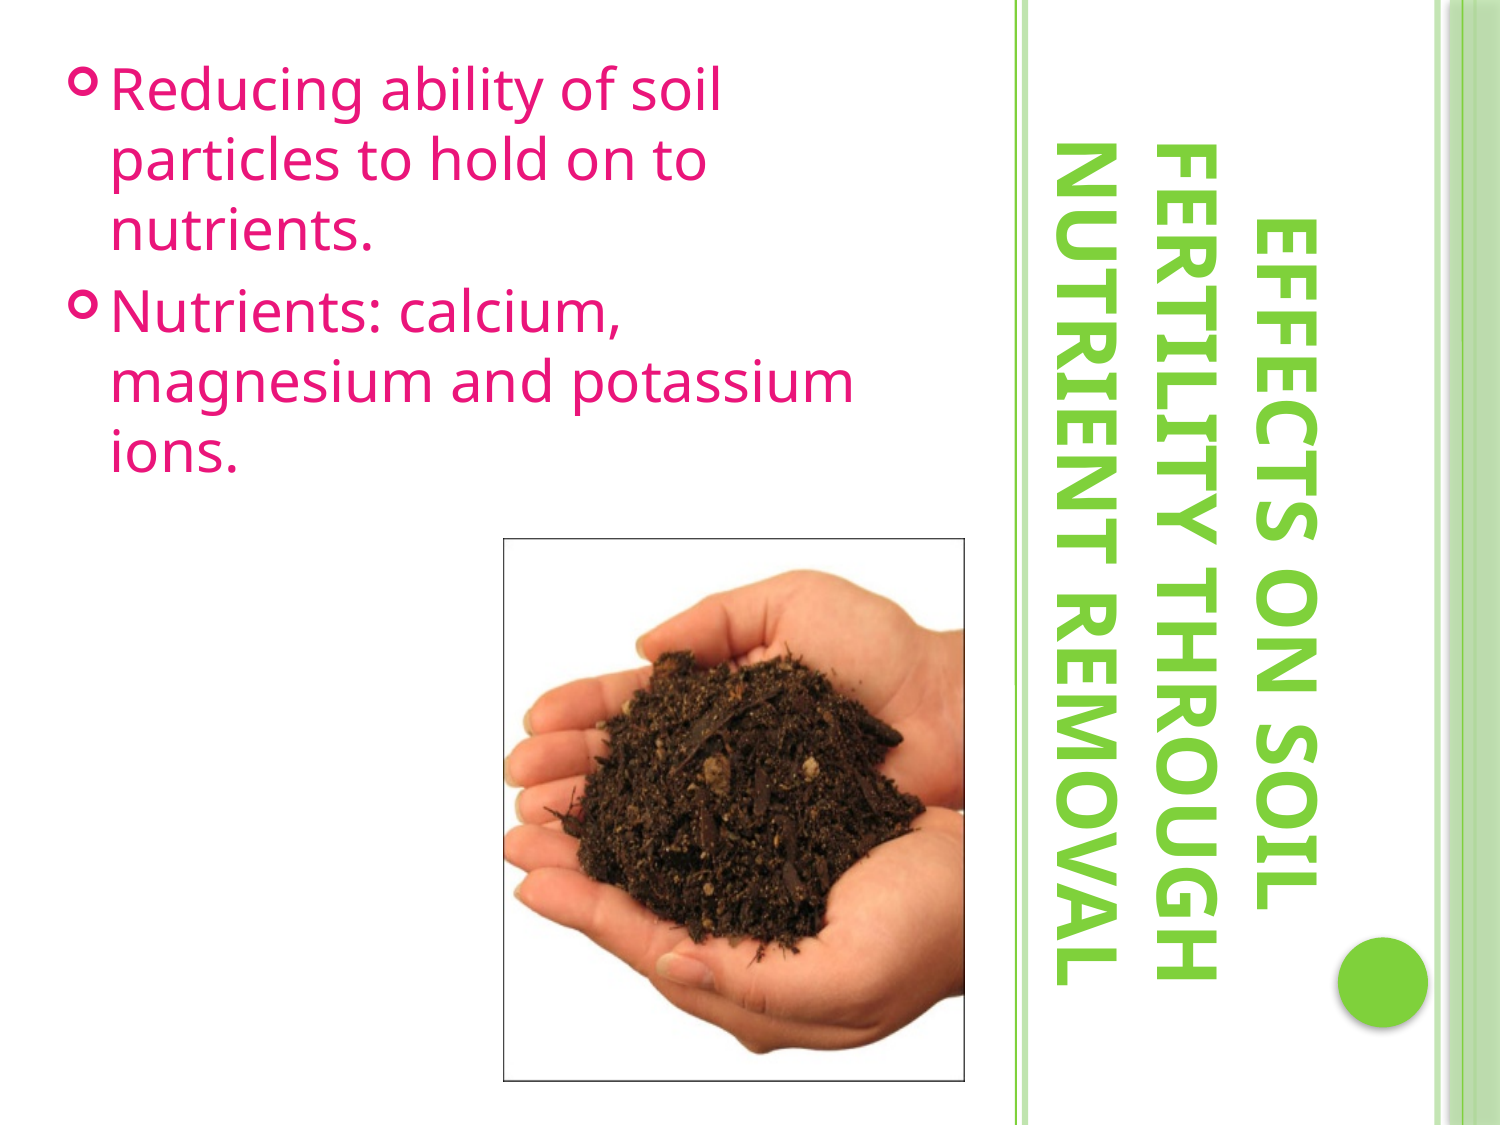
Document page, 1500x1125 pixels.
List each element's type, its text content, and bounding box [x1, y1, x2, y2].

list Reducing ability of soil particles to hold on to nutrients. Nutrients: calcium, magnesium and potassium ions. [50, 45, 975, 1083]
title Effects on soil fertility through nutrient removal [1033, 45, 1325, 1080]
picture [503, 538, 965, 1082]
